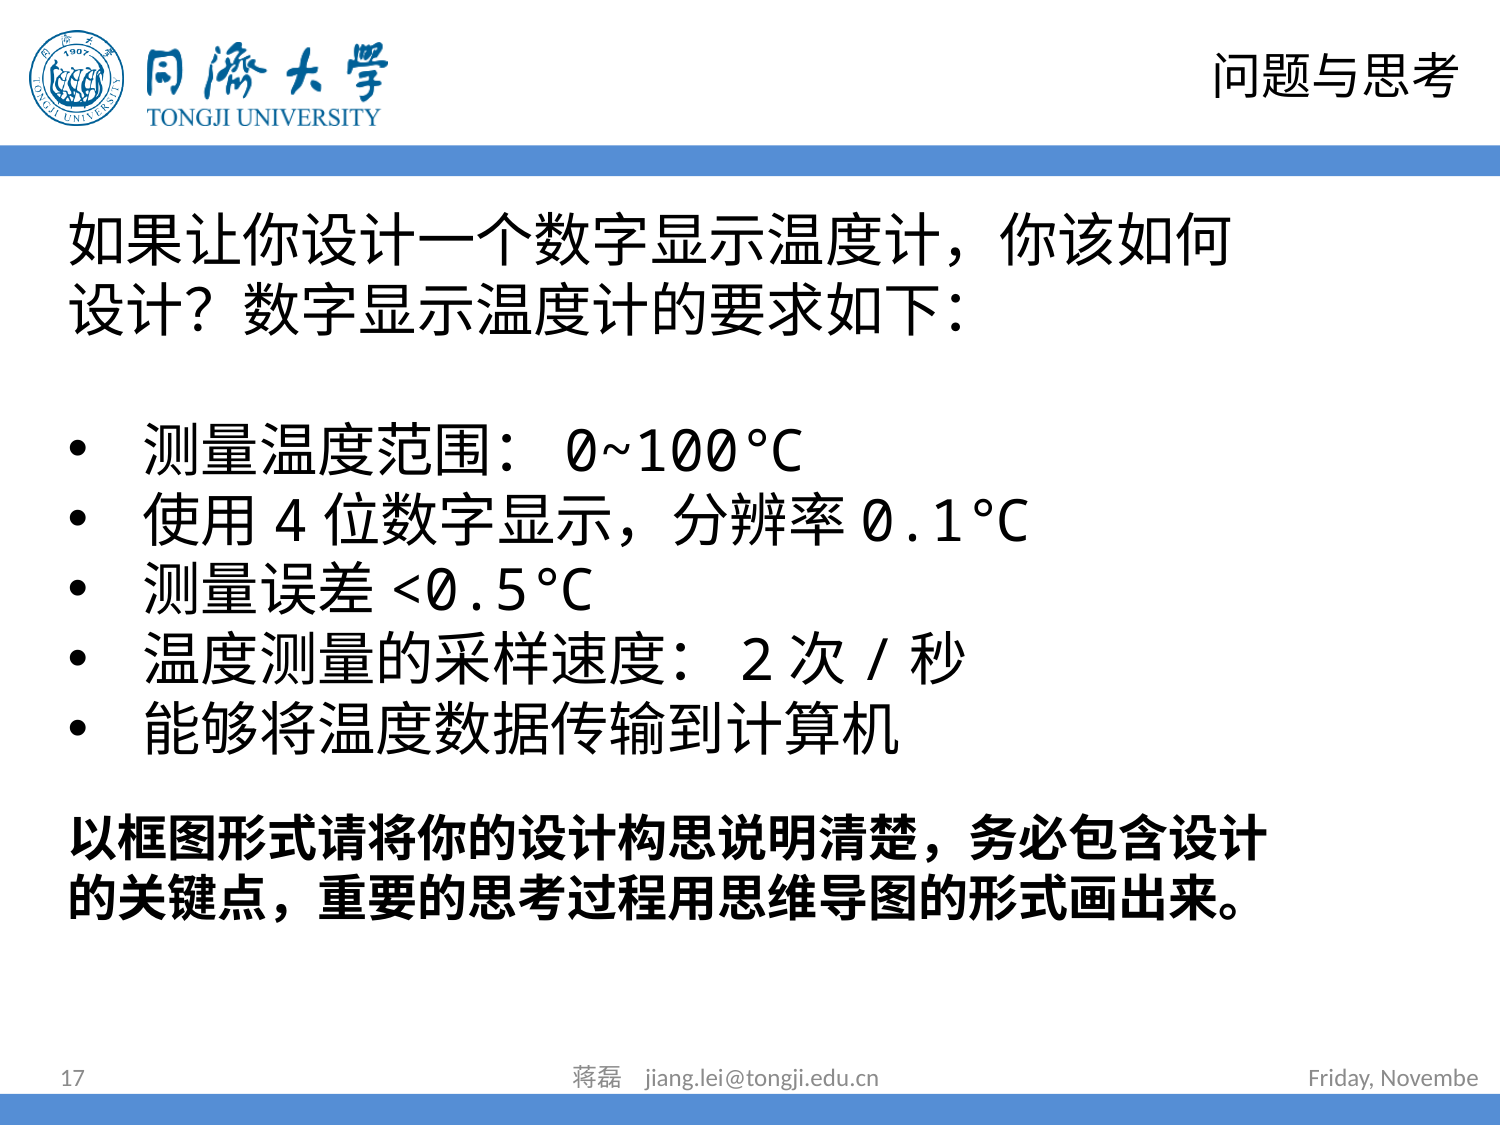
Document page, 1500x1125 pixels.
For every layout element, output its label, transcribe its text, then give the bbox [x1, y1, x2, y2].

slide_number 17 [0, 1058, 101, 1094]
text_box 以框图形式请将你的设计构思说明清楚，务必包含设计的关键点，重要的思考过程用思维导图的形式画出来。 [53, 798, 1306, 934]
picture [29, 30, 124, 126]
text_box 如果让你设计一个数字显示温度计，你该如何设计？数字显示温度计的要求如下： 测量温度范围：0~100℃ 使用4位数字显示，分辨率0.1℃ 测量误差<0.5℃ 温度测量的采样速度：2次/秒 能够将温度数据传输到计算机 [53, 195, 1294, 770]
picture [147, 42, 388, 126]
footer 蒋磊 jiang.lei@tongji.edu.cn [218, 1058, 1235, 1094]
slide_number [1293, 1058, 1500, 1094]
title 问题与思考 [1175, 7, 1499, 141]
